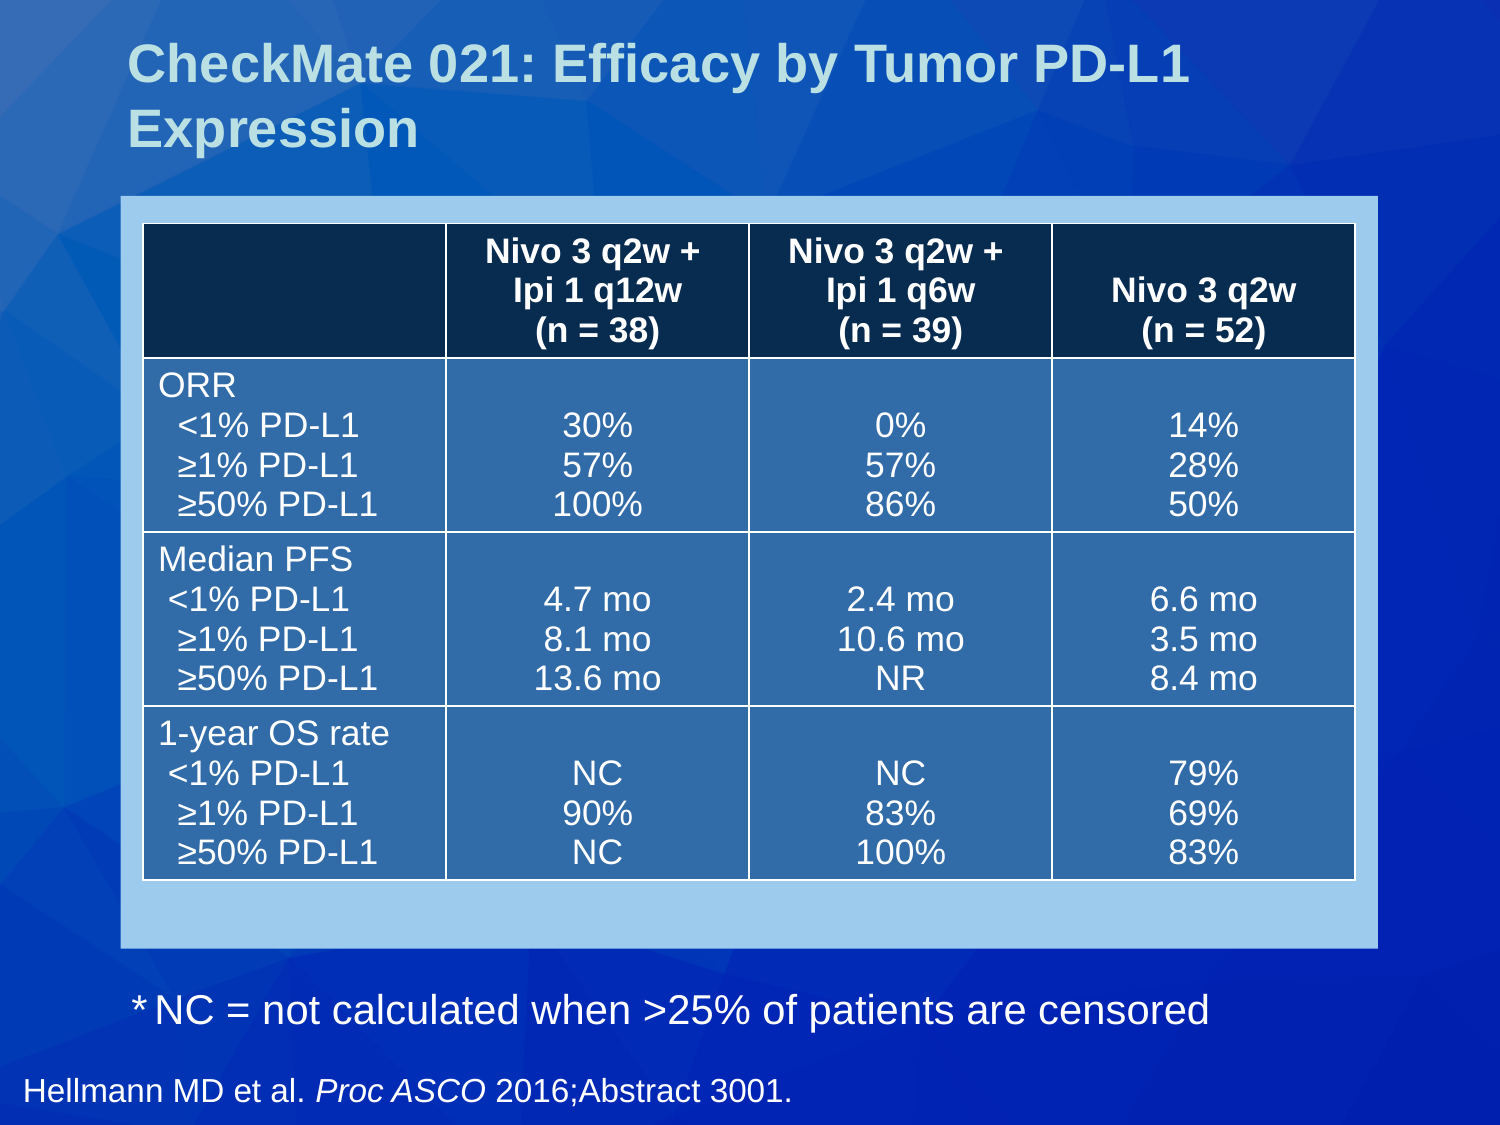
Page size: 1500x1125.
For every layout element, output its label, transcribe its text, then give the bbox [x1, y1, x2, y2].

table_cell 1-year OS rate <1% PD-L1 ≥1% PD-L1 ≥50% PD-L1 [144, 707, 445, 879]
table_cell 2.4 mo 10.6 mo NR [750, 533, 1051, 705]
text_box Hellmann MD et al. Proc ASCO 2016;Abstract 3001. [8, 1061, 809, 1116]
table_header Nivo 3 q2w + Ipi 1 q12w (n = 38) [447, 224, 748, 357]
table_header Nivo 3 q2w + Ipi 1 q6w (n = 39) [750, 224, 1051, 357]
table_cell NC 83% 100% [750, 707, 1051, 879]
text_box * NC = not calculated when >25% of patients are censored [116, 975, 1226, 1040]
text_box [120, 195, 1378, 949]
table_cell 79% 69% 83% [1053, 707, 1354, 879]
table_cell ORR <1% PD-L1 ≥1% PD-L1 ≥50% PD-L1 [144, 359, 445, 531]
table_cell 30% 57% 100% [447, 359, 748, 531]
table_header [144, 224, 445, 357]
table_cell 4.7 mo 8.1 mo 13.6 mo [447, 533, 748, 705]
table_cell NC 90% NC [447, 707, 748, 879]
picture [0, 0, 1500, 1125]
table_cell Median PFS <1% PD-L1 ≥1% PD-L1 ≥50% PD-L1 [144, 533, 445, 705]
table_header Nivo 3 q2w (n = 52) [1053, 224, 1354, 357]
title CheckMate 021: Efficacy by Tumor PD-L1 Expression [112, 0, 1388, 188]
table_cell 0% 57% 86% [750, 359, 1051, 531]
table_cell 6.6 mo 3.5 mo 8.4 mo [1053, 533, 1354, 705]
table_cell 14% 28% 50% [1053, 359, 1354, 531]
